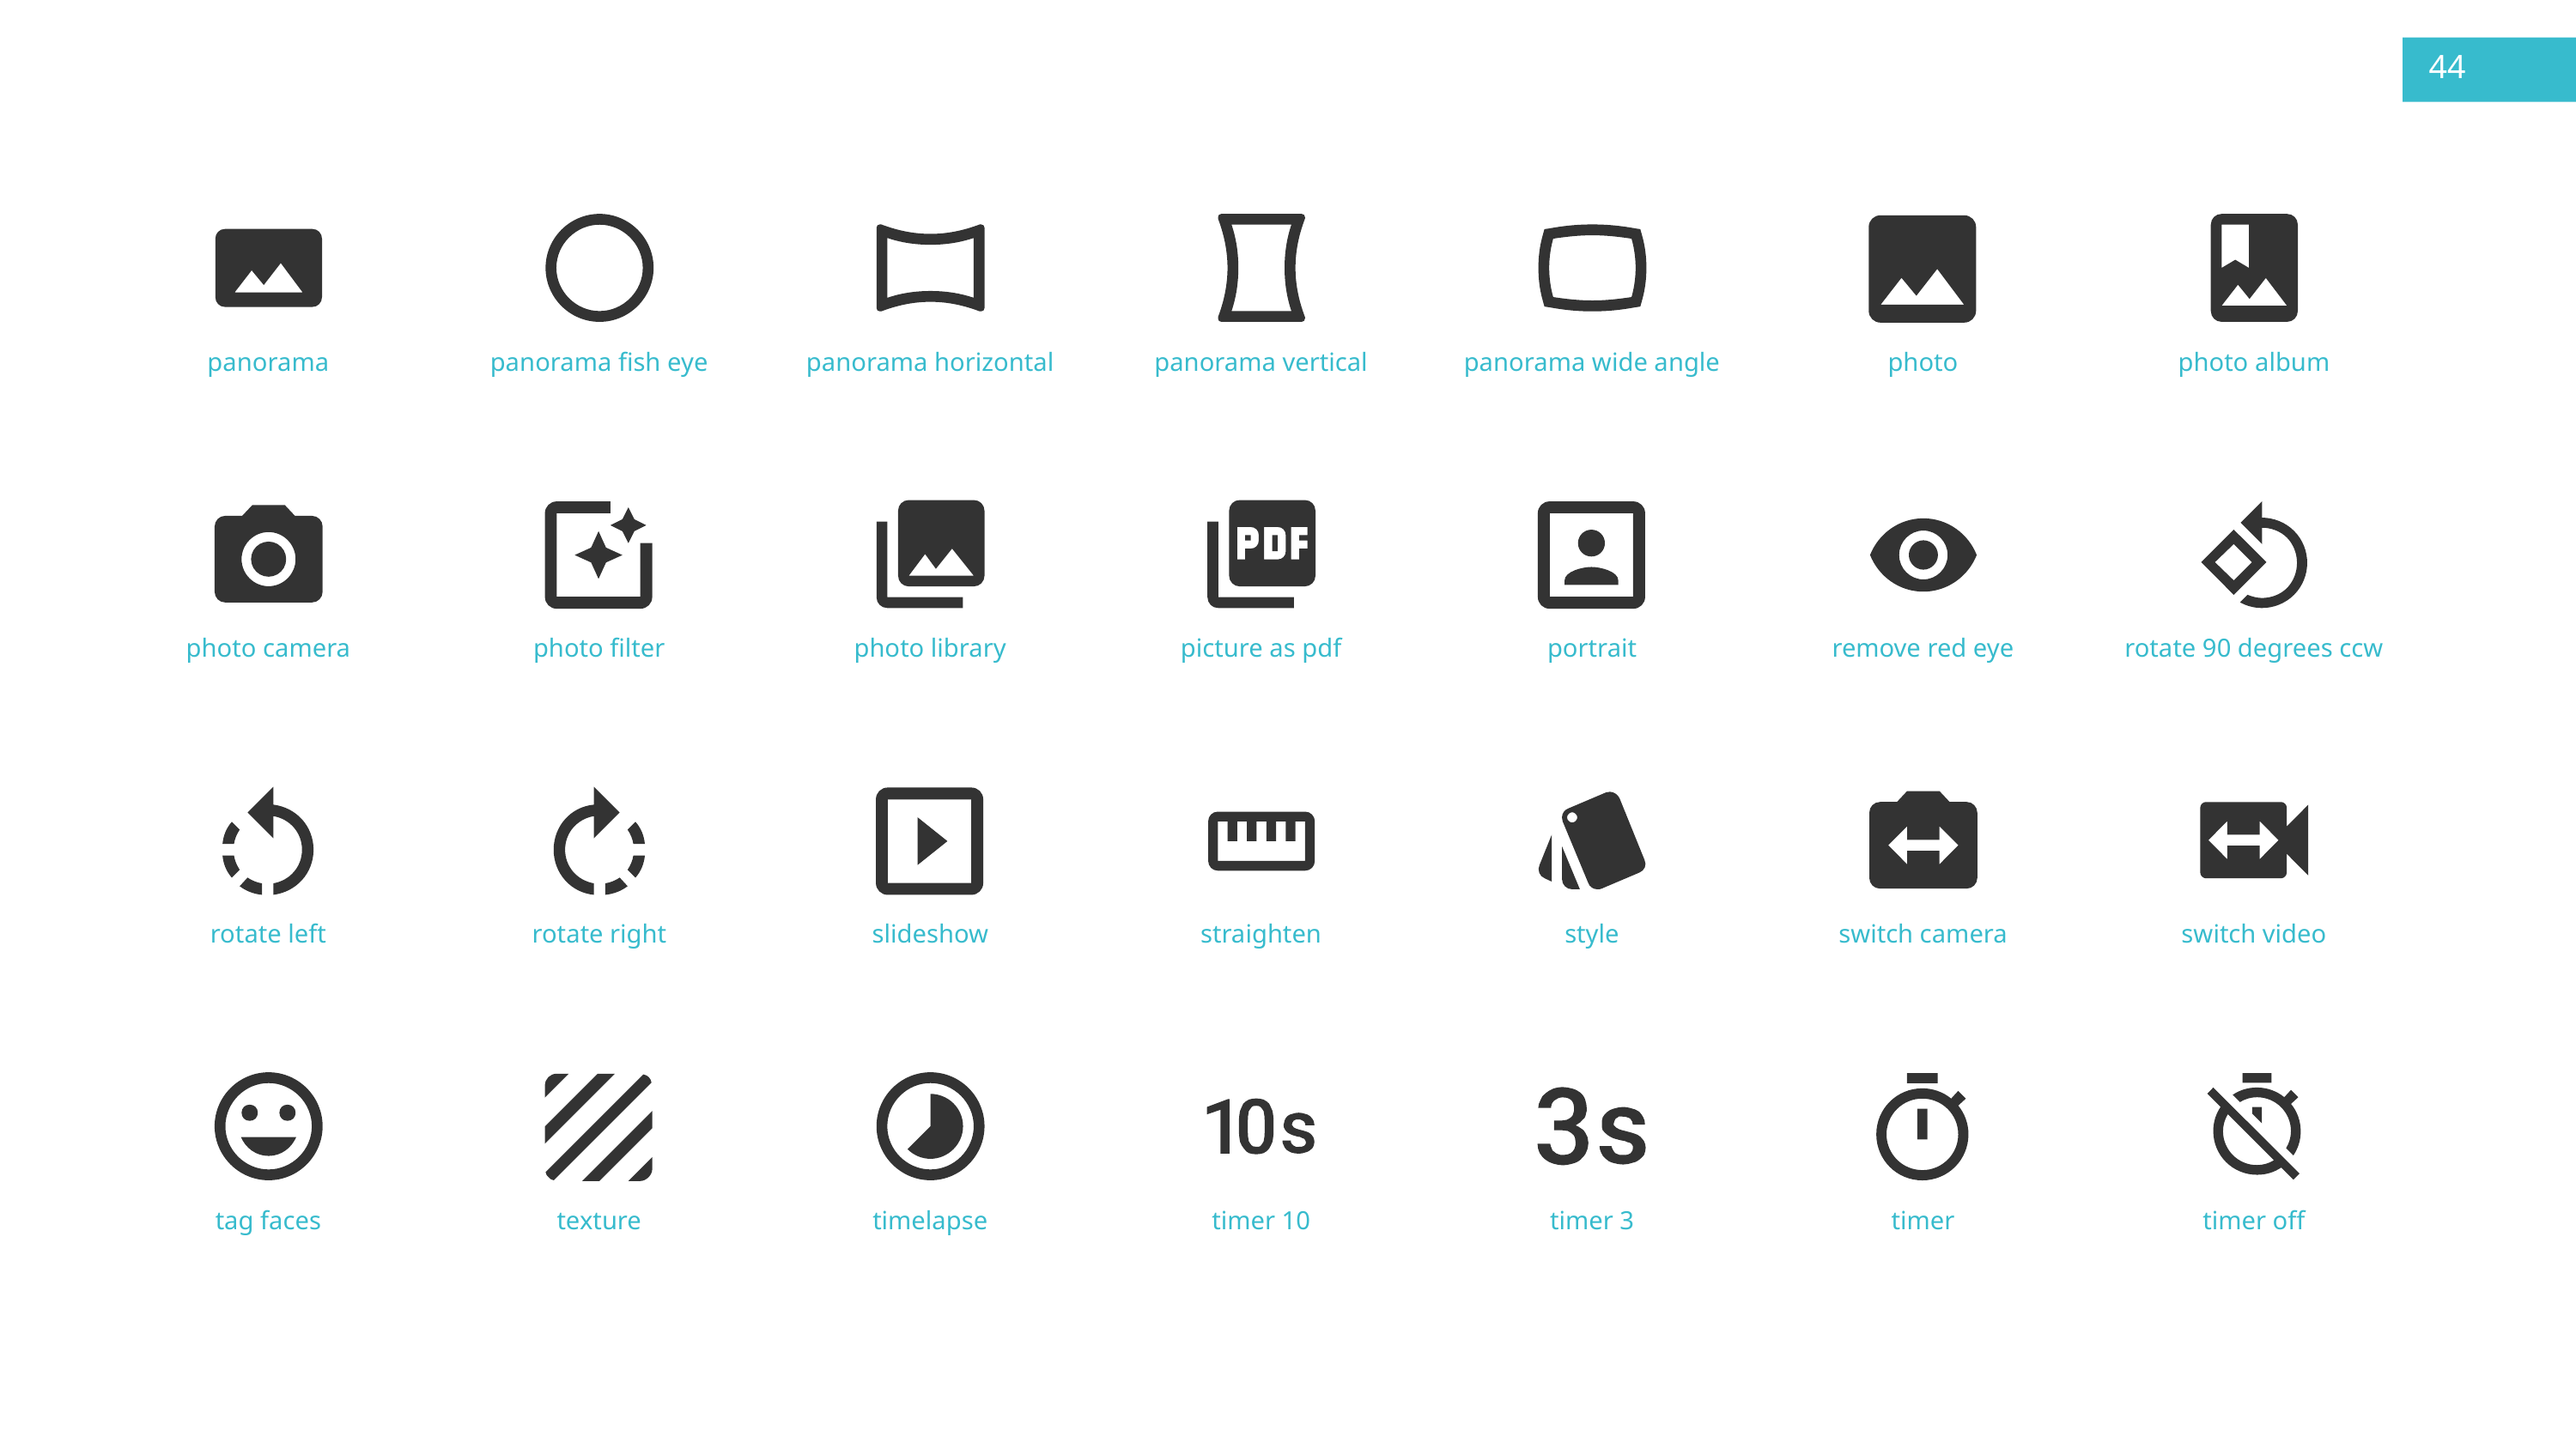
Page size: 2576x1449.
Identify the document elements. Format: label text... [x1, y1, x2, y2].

text_box [222, 822, 240, 845]
text_box [545, 214, 654, 322]
text_box [545, 1074, 652, 1180]
text_box [1229, 500, 1316, 587]
text_box [1906, 1073, 1938, 1083]
text_box timer off [2075, 1197, 2433, 1241]
text_box [1537, 501, 1645, 609]
text_box photo [1744, 339, 2075, 383]
text_box [1282, 1113, 1315, 1154]
text_box [1218, 214, 1305, 322]
text_box [214, 505, 323, 603]
text_box panorama horizontal [750, 339, 1082, 383]
text_box timelapse [750, 1197, 1082, 1241]
text_box rotate right [420, 912, 750, 955]
text_box [240, 877, 263, 895]
text_box [247, 786, 314, 895]
text_box [2210, 214, 2299, 322]
text_box photo camera [89, 626, 420, 669]
slide_number 44 [2415, 35, 2502, 100]
text_box picture as pdf [1082, 626, 1413, 669]
text_box [627, 855, 646, 878]
text_box [1562, 791, 1646, 889]
text_box [876, 787, 984, 895]
text_box panorama vertical [1082, 339, 1413, 383]
text_box [1207, 521, 1294, 609]
text_box [2242, 1073, 2272, 1083]
text_box switch camera [1744, 912, 2075, 955]
text_box [1238, 1098, 1274, 1155]
text_box [876, 1072, 985, 1180]
text_box [1538, 224, 1647, 312]
text_box [627, 822, 646, 845]
text_box [582, 1111, 653, 1181]
text_box [1869, 518, 1978, 592]
text_box [897, 500, 985, 587]
text_box [1599, 1106, 1646, 1165]
text_box [222, 855, 240, 878]
text_box style [1413, 912, 1744, 955]
text_box rotate 90 degrees ccw [2075, 626, 2433, 669]
text_box [2233, 1087, 2301, 1155]
text_box [2239, 501, 2307, 609]
text_box [215, 228, 323, 307]
text_box [1206, 1099, 1230, 1154]
text_box portrait [1413, 626, 1744, 669]
text_box [605, 877, 628, 895]
text_box switch video [2075, 912, 2433, 955]
text_box photo library [750, 626, 1082, 669]
text_box [1538, 834, 1552, 882]
text_box tag faces [89, 1197, 420, 1241]
text_box timer 10 [1082, 1197, 1413, 1241]
text_box rotate left [89, 912, 420, 955]
text_box straighten [1082, 912, 1413, 955]
text_box [214, 1072, 323, 1180]
text_box [1869, 791, 1978, 889]
text_box [1868, 215, 1977, 323]
text_box [2201, 529, 2267, 595]
text_box panorama wide angle [1413, 339, 1744, 383]
text_box remove red eye [1744, 626, 2075, 669]
text_box [2200, 802, 2309, 879]
text_box panorama [89, 339, 420, 383]
text_box [876, 224, 985, 312]
text_box texture [420, 1197, 750, 1241]
text_box [553, 786, 620, 895]
text_box [251, 541, 287, 577]
text_box [544, 1073, 616, 1144]
text_box [1208, 811, 1315, 871]
text_box [876, 521, 963, 609]
text_box timer 3 [1413, 1197, 1744, 1241]
text_box [2207, 1087, 2300, 1180]
text_box timer [1744, 1197, 2075, 1241]
text_box photo album [2075, 339, 2433, 383]
text_box [544, 501, 653, 609]
text_box [1876, 1088, 1969, 1181]
text_box slideshow [750, 912, 1082, 955]
text_box photo filter [420, 626, 750, 669]
text_box panorama fish eye [420, 339, 750, 383]
text_box [1537, 1087, 1589, 1166]
